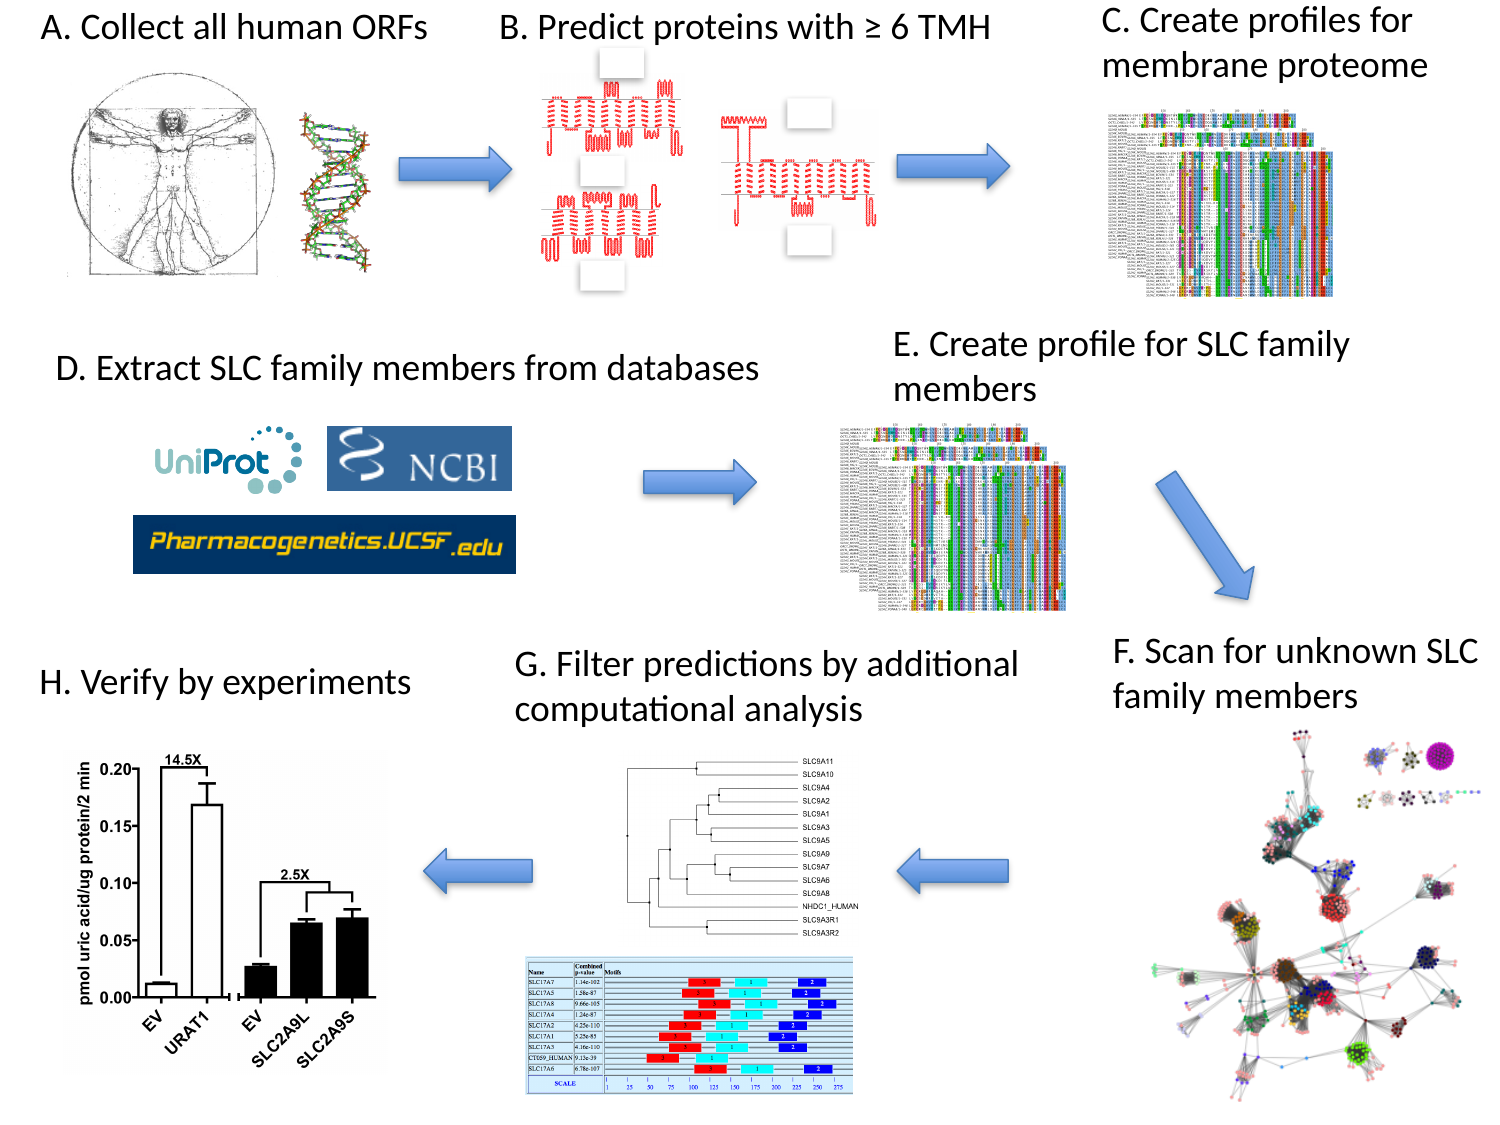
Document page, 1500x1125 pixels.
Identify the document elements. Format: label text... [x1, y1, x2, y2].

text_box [1108, 109, 1334, 299]
text_box [643, 458, 757, 506]
picture [155, 426, 303, 494]
picture [62, 750, 388, 1076]
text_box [718, 98, 879, 256]
text_box [896, 847, 1009, 895]
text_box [539, 47, 686, 187]
picture [326, 426, 512, 491]
picture [1145, 712, 1492, 1125]
text_box C. Create profiles for membrane proteome [1086, 0, 1500, 93]
text_box [896, 143, 1011, 190]
picture [132, 515, 516, 574]
text_box B. Predict proteins with ≥ 6 TMH [484, 0, 1007, 55]
text_box D. Extract SLC family members from databases [40, 335, 776, 396]
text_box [539, 194, 663, 291]
picture [617, 750, 859, 947]
text_box [398, 146, 513, 193]
text_box A. Collect all human ORFs [25, 0, 444, 55]
text_box H. Verify by experiments [24, 649, 478, 710]
text_box G. Filter predictions by additional computational analysis [499, 631, 1100, 737]
text_box [423, 847, 533, 895]
picture [524, 956, 854, 1095]
text_box F. Scan for unknown SLC family members [1098, 618, 1500, 724]
picture [67, 69, 378, 280]
text_box [1155, 470, 1255, 601]
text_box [840, 423, 1066, 613]
text_box E. Create profile for SLC family members [878, 311, 1425, 417]
